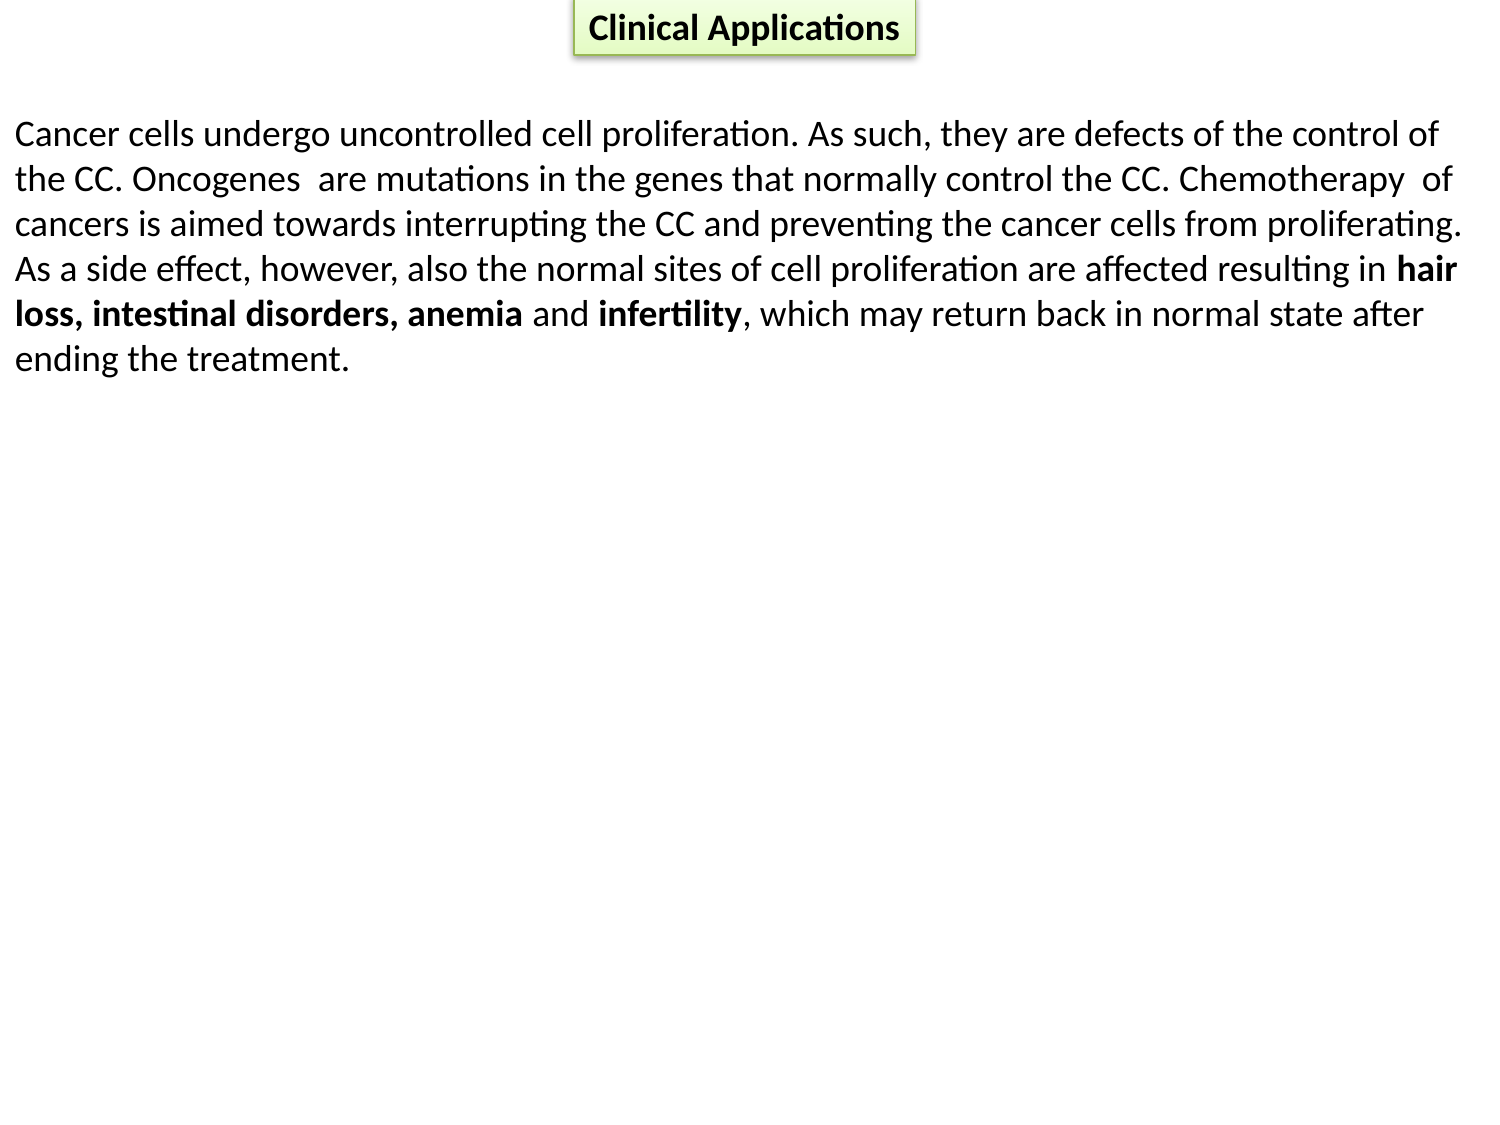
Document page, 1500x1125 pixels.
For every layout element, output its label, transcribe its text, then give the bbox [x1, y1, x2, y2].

text_box Clinical Applications [573, 0, 916, 56]
text_box Cancer cells undergo uncontrolled cell proliferation. As such, they are defects of the control of the CC. Oncogenes are mutations in the genes that normally control the CC. Chemotherapy of cancers is aimed towards interrupting the CC and preventing the cancer cells from proliferating. As a side effect, however, also the normal sites of cell proliferation are affected resulting in hair loss, intestinal disorders, anemia and infertility, which may return back in normal state after ending the treatment. [0, 101, 1500, 387]
